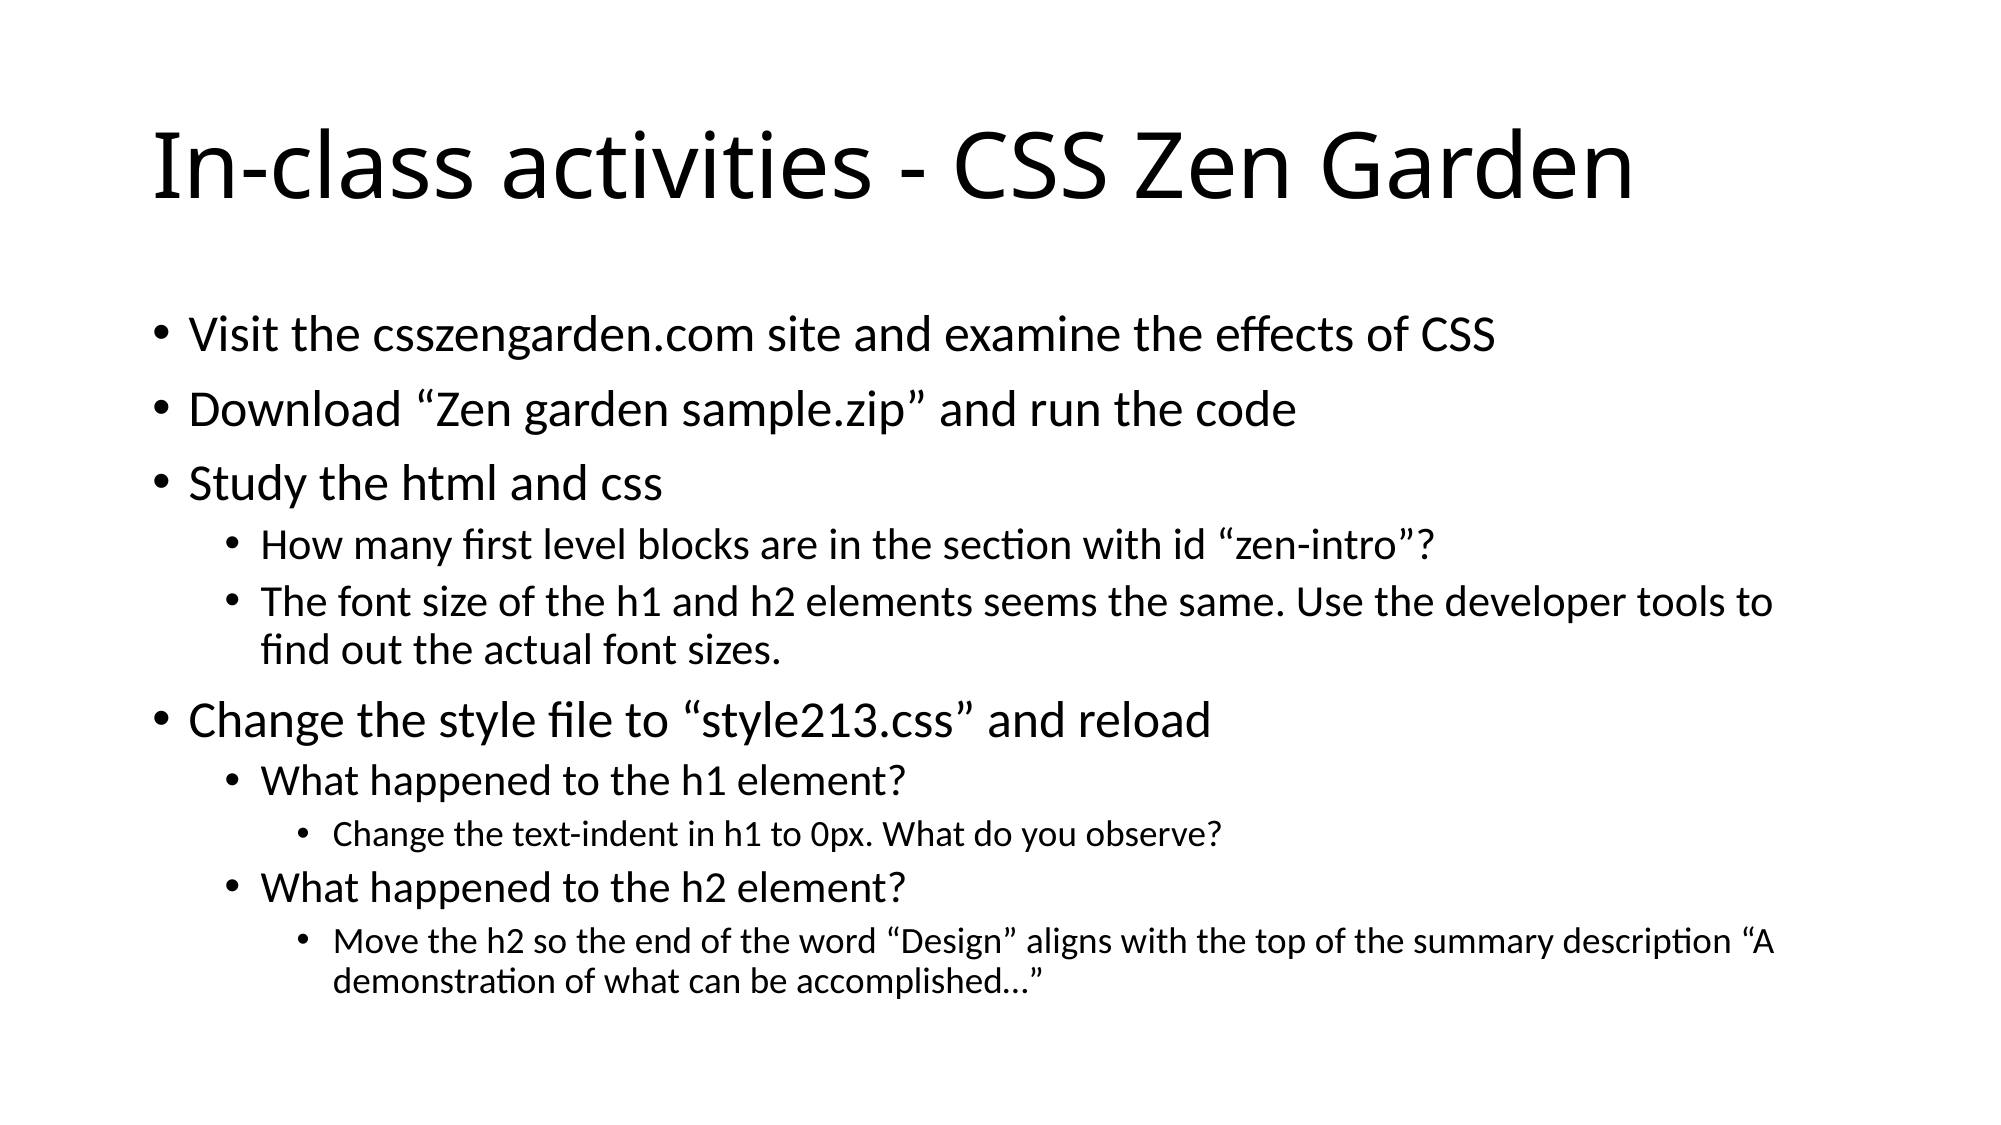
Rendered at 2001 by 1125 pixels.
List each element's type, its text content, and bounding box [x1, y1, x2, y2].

title In-class activities - CSS Zen Garden [137, 59, 1863, 278]
list Visit the csszengarden.com site and examine the effects of CSS Download “Zen garden sample.zip” and run the code Study the html and css How many first level blocks are in the section with id “zen-intro”? The font size of the h1 and h2 elements seems the same. Use the developer tools to find out the actual font sizes. Change the style file to “style213.css” and reload What happened to the h1 element? Change the text-indent in h1 to 0px. What do you observe? What happened to the h2 element? Move the h2 so the end of the word “Design” aligns with the top of the summary description “A demonstration of what can be accomplished…” [137, 299, 1863, 1014]
